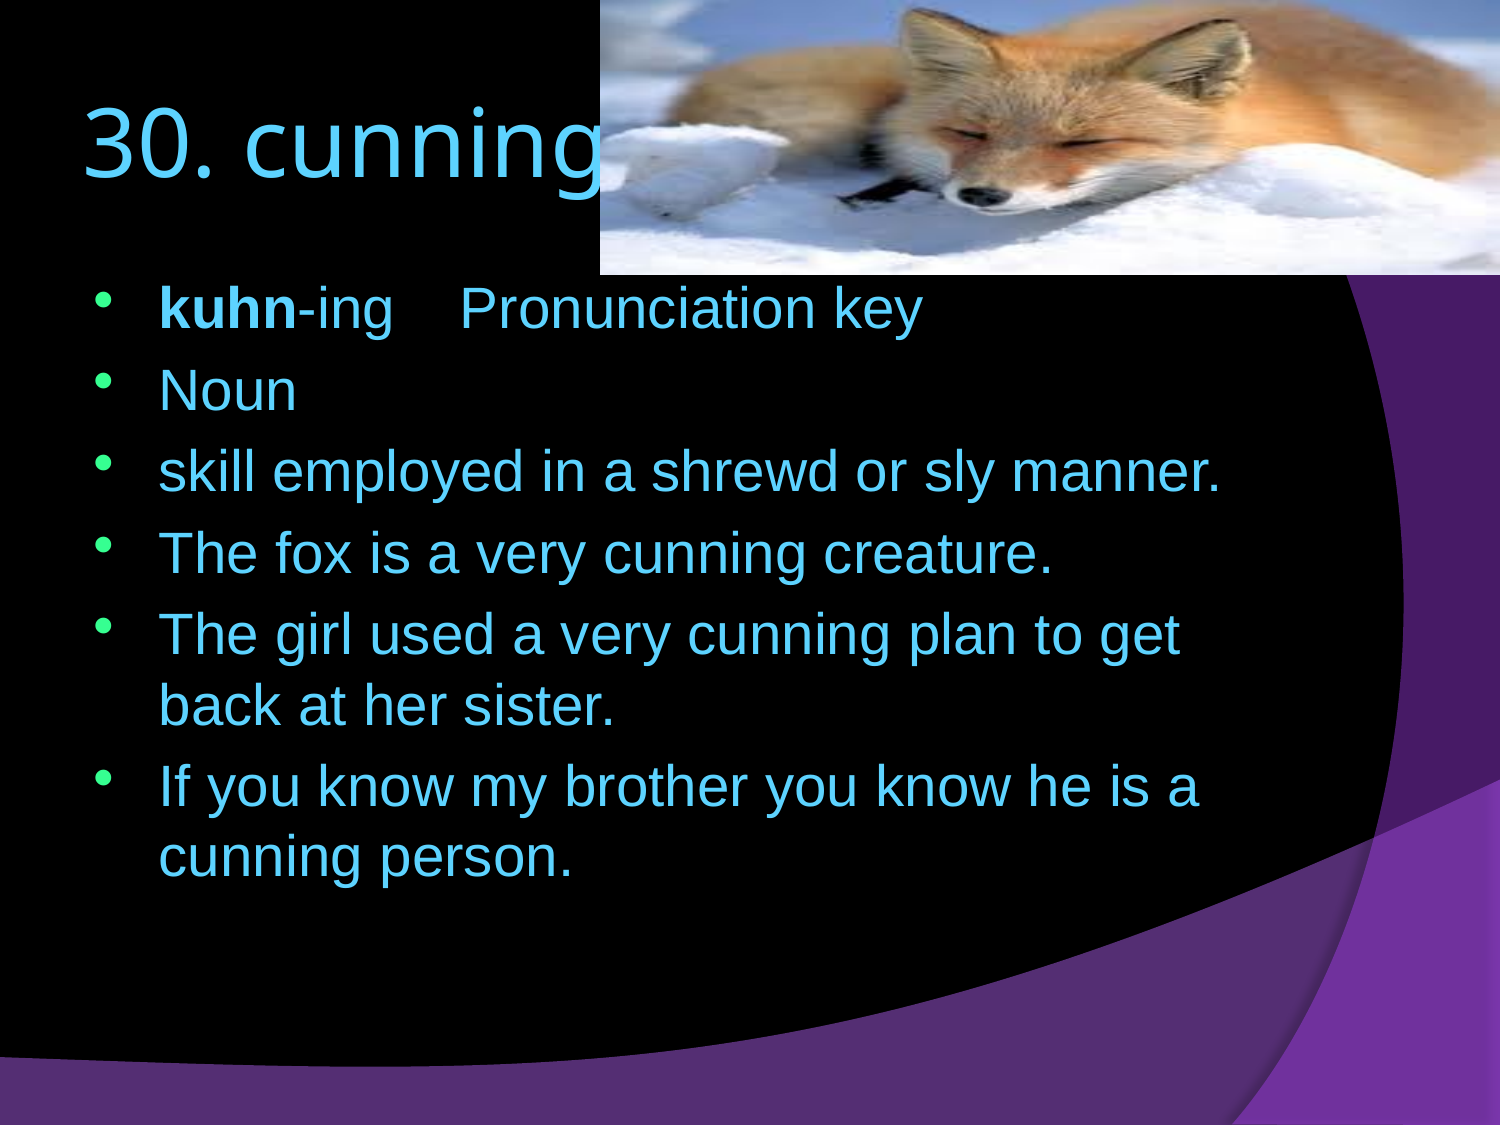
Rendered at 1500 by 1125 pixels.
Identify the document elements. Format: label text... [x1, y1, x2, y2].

list kuhn-ing Pronunciation key Noun skill employed in a shrewd or sly manner. The fox is a very cunning creature. The girl used a very cunning plan to get back at her sister. If you know my brother you know he is a cunning person. [75, 262, 1300, 1005]
picture [599, 0, 1500, 276]
title 30. cunning [75, 45, 591, 233]
